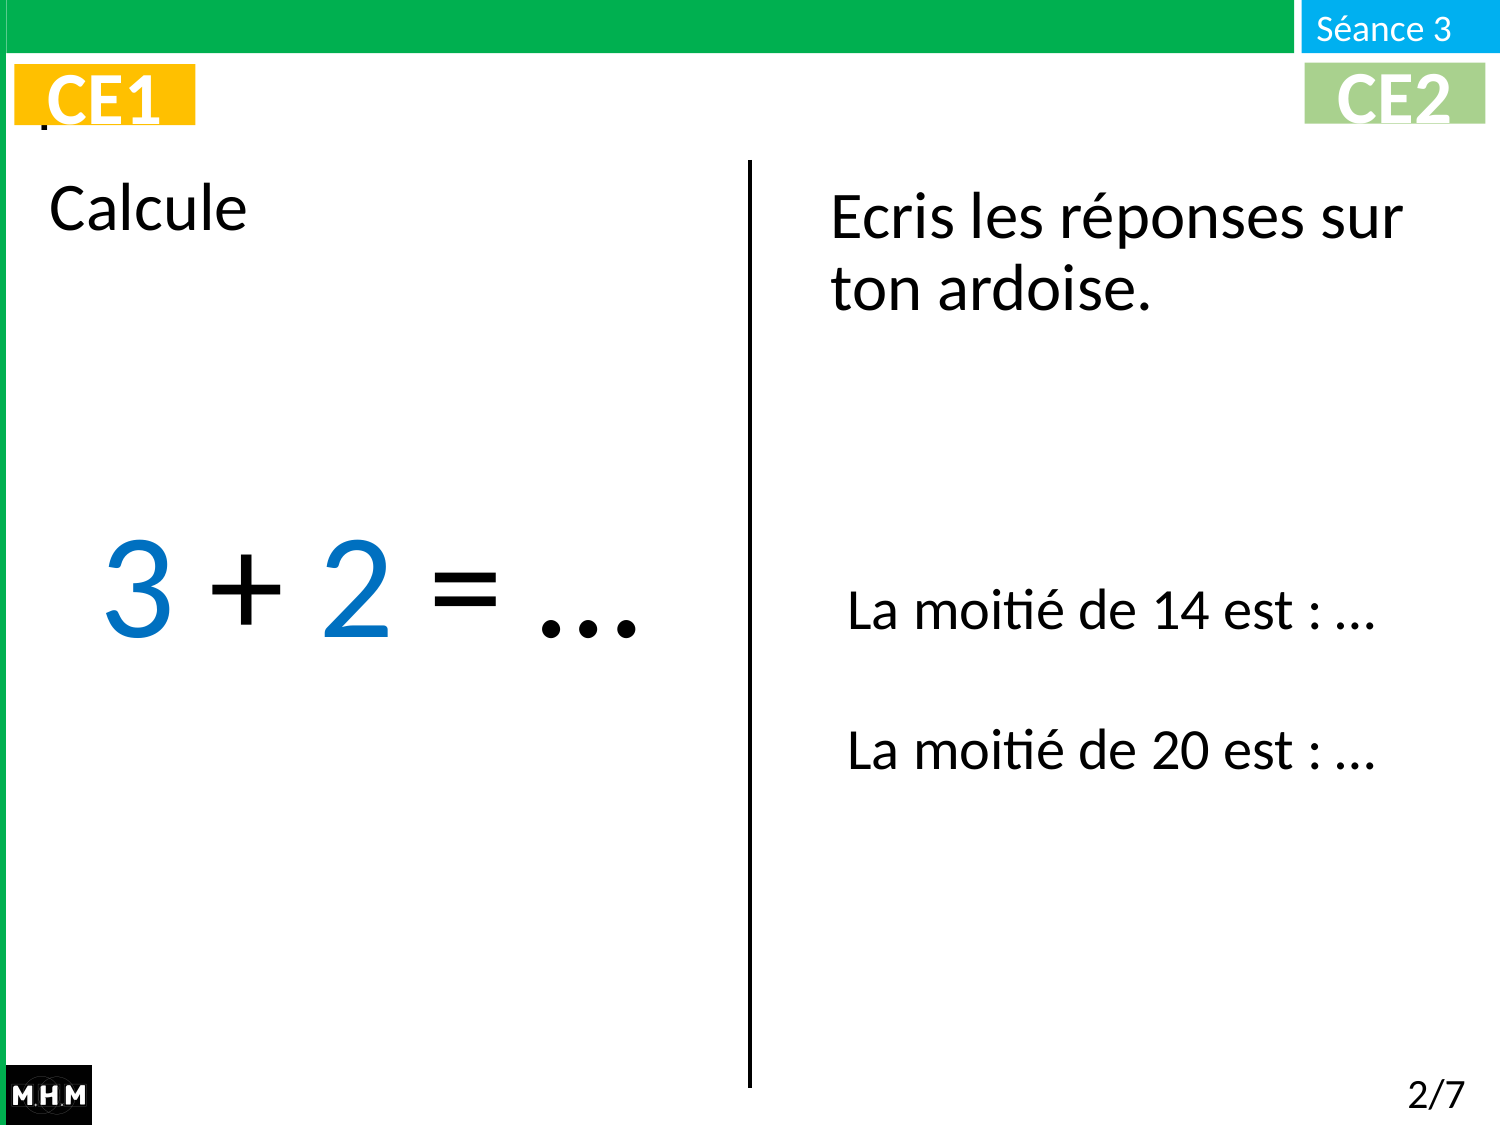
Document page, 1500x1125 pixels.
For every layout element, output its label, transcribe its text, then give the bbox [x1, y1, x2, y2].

text_box Calcule [34, 163, 357, 253]
text_box Ecris les réponses sur ton ardoise. [815, 154, 1474, 351]
list 2/7 [1373, 1064, 1500, 1125]
text_box CE2 [1303, 62, 1487, 125]
text_box La moitié de 14 est : … La moitié de 20 est : … [832, 493, 1392, 879]
text_box CE1 [13, 63, 196, 126]
picture [6, 1065, 92, 1125]
text_box 3 + 2 = … [85, 479, 723, 675]
